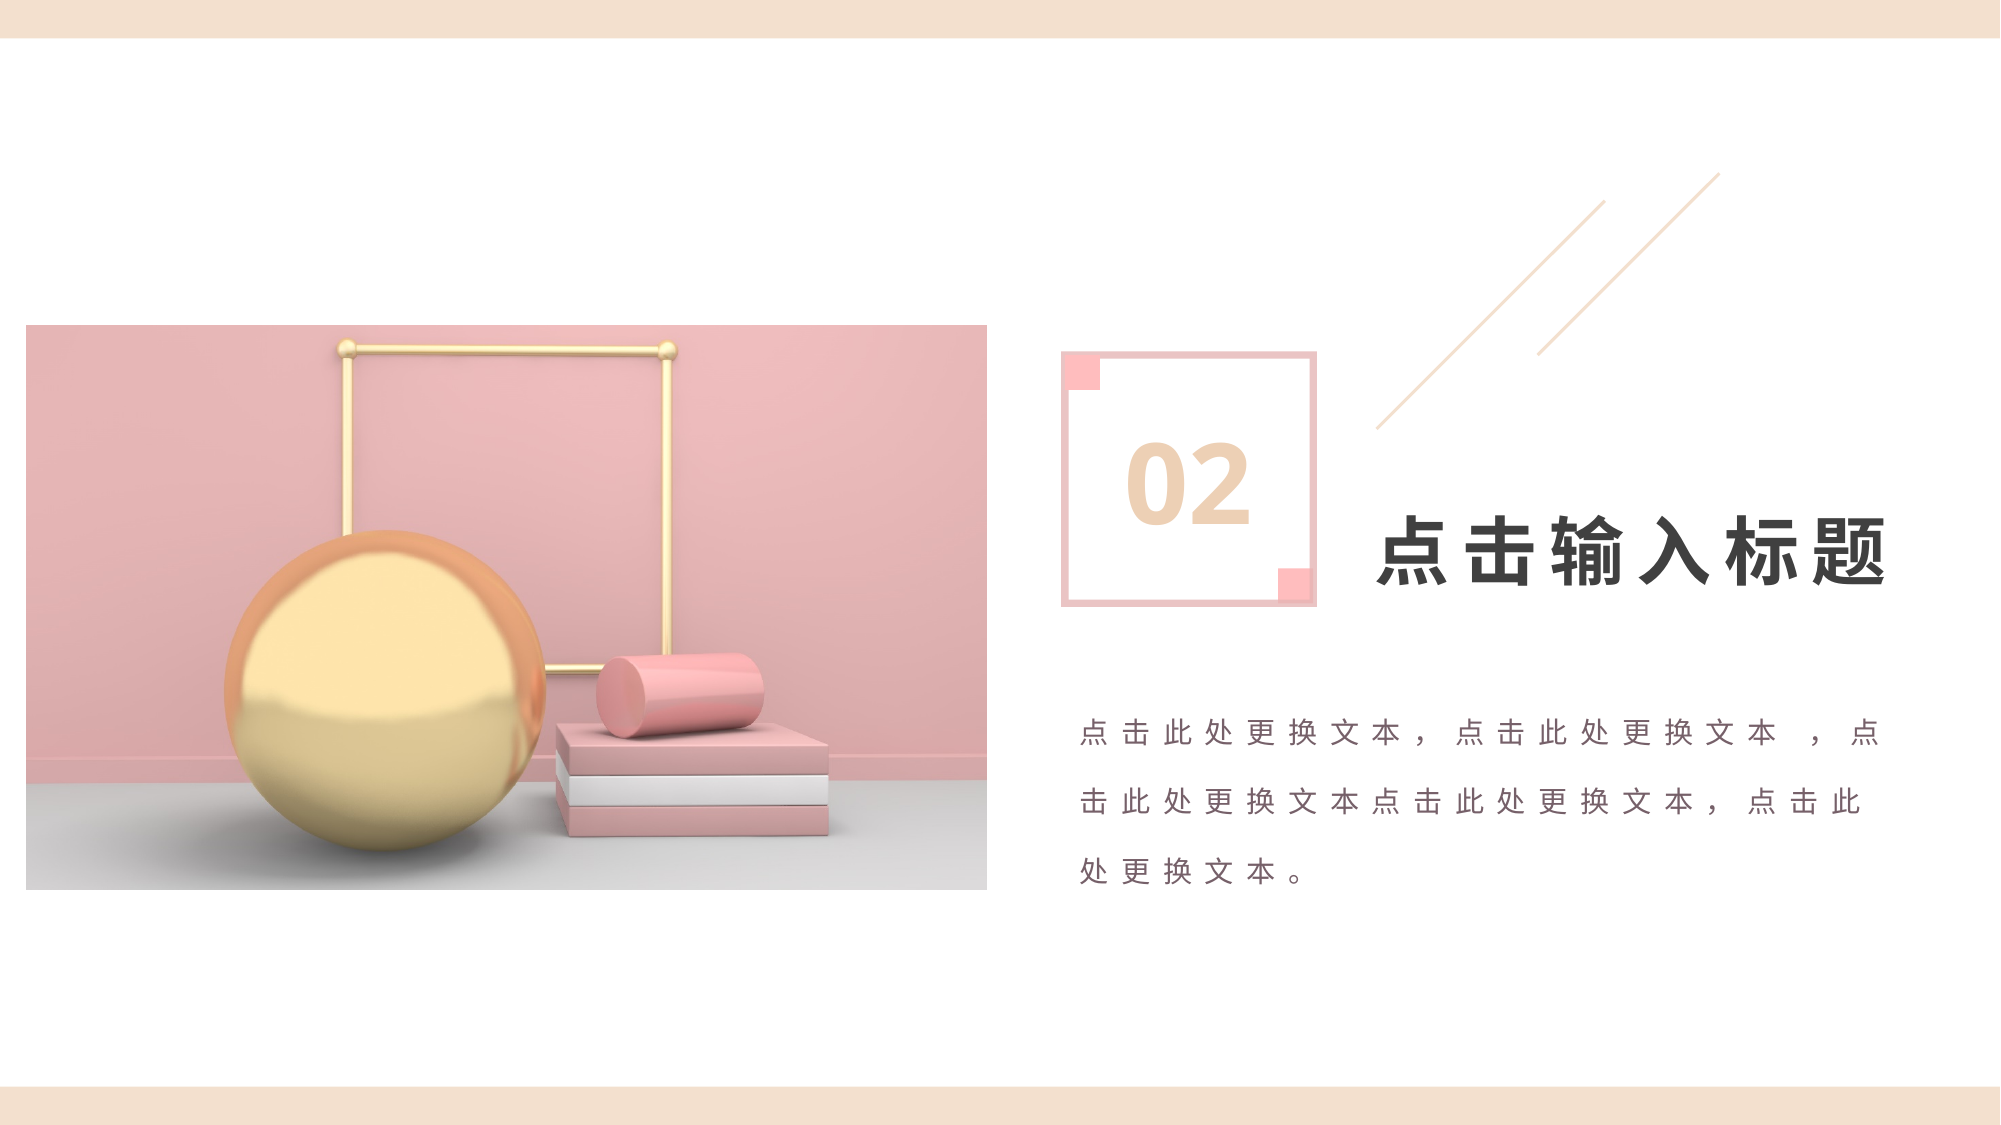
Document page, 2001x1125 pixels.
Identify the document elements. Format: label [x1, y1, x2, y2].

text_box [0, 0, 2000, 39]
text_box [0, 1086, 2000, 1125]
text_box [26, 173, 1974, 890]
